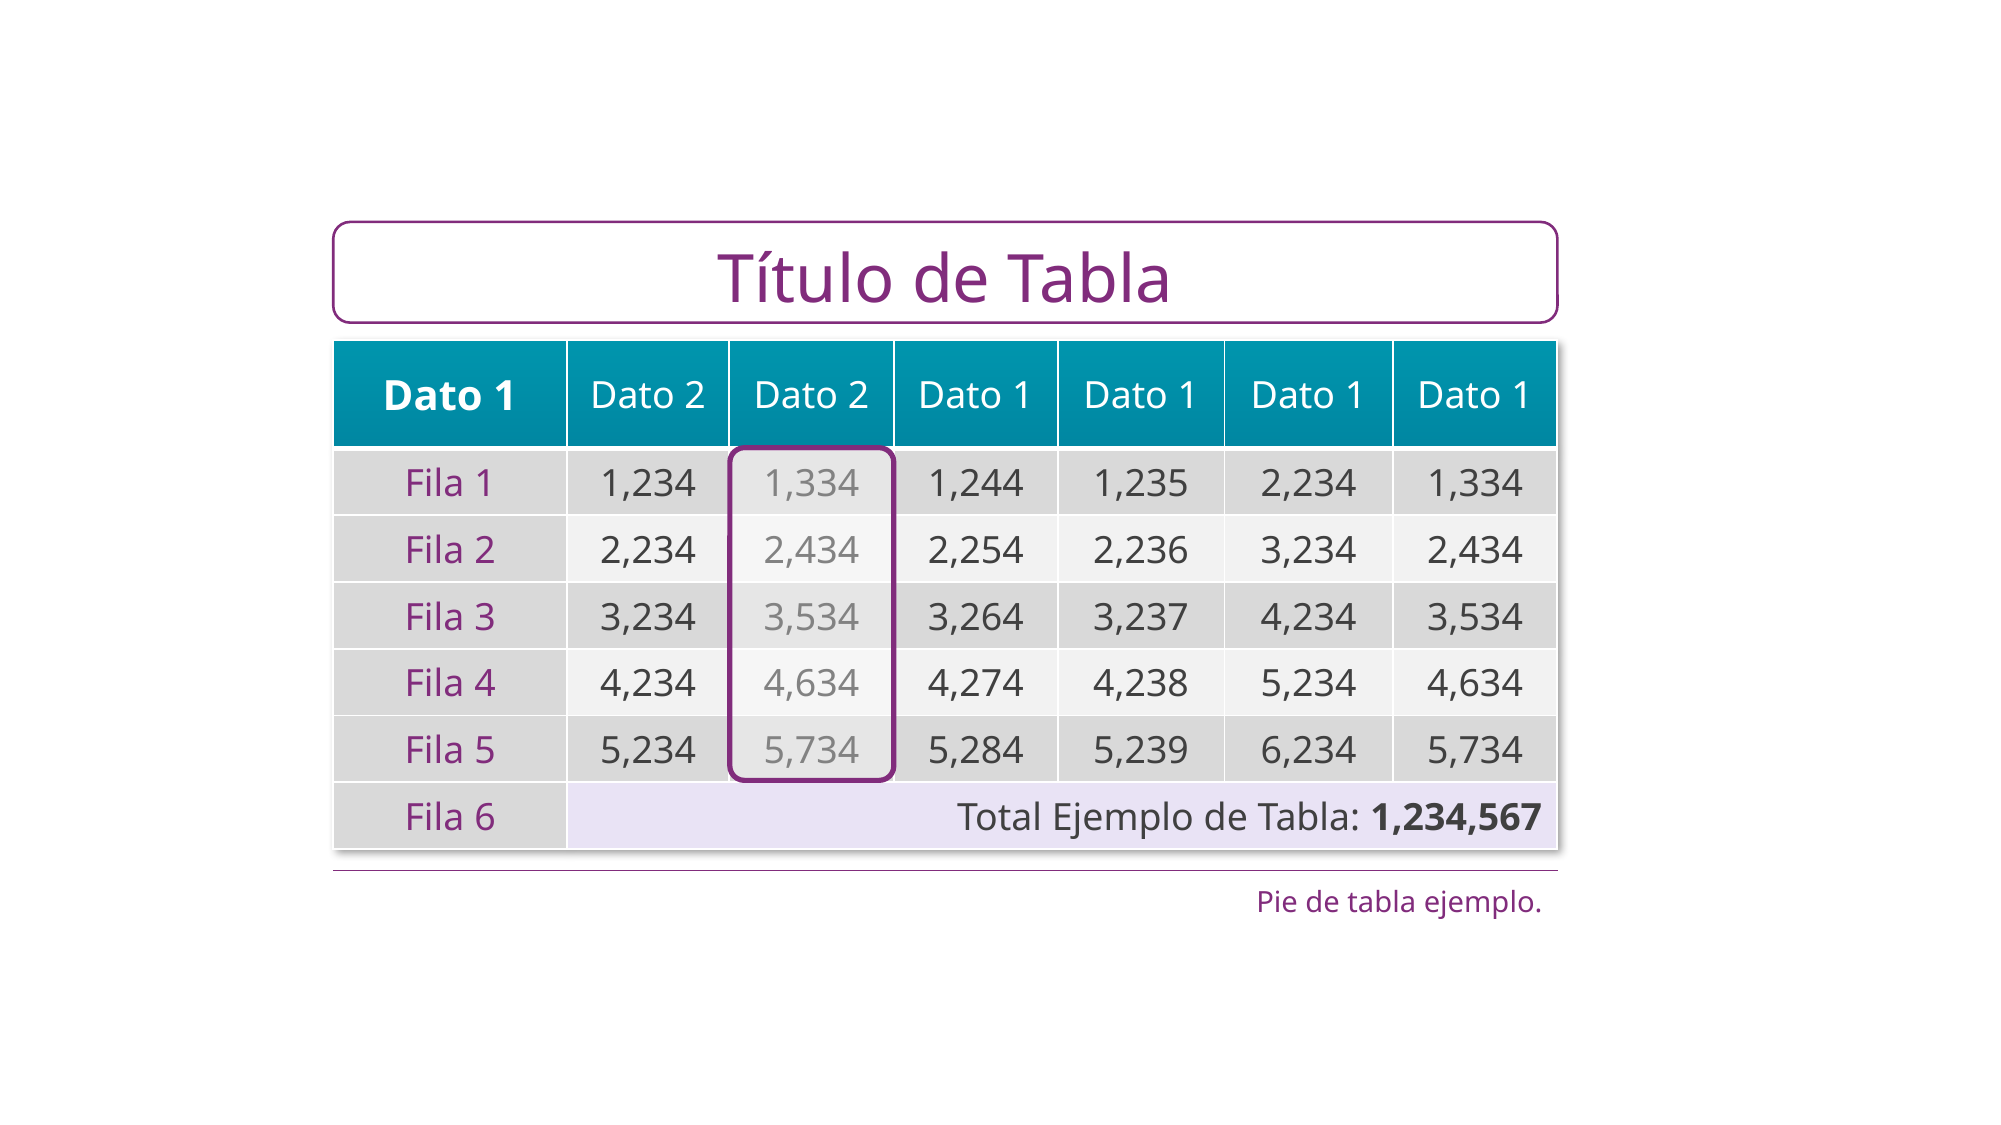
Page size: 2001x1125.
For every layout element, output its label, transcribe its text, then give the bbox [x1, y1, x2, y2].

table_header Dato 1 [1394, 341, 1556, 446]
table_cell 2,234 [1225, 451, 1392, 514]
table_cell 5,284 [895, 716, 1057, 781]
text_box Pie de tabla ejemplo. [429, 876, 1558, 927]
table_cell 3,234 [1225, 516, 1392, 581]
table_header Dato 1 [1225, 341, 1392, 446]
table_cell Fila 6 [334, 783, 566, 848]
table_header Dato 2 [568, 341, 728, 446]
table_cell Fila 1 [334, 451, 566, 514]
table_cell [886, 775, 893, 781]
text_box [335, 220, 1555, 228]
table_cell Fila 4 [334, 650, 566, 715]
table_cell 2,254 [895, 516, 1057, 581]
table_cell 4,234 [1225, 583, 1392, 648]
table_header Dato 1 [334, 341, 566, 446]
table_cell 3,264 [895, 583, 1057, 648]
table_cell 2,234 [568, 516, 728, 581]
table_cell 5,234 [1225, 650, 1392, 715]
table_cell 4,238 [1059, 650, 1224, 715]
table_cell Total Ejemplo de Tabla: 1,234,567 [568, 783, 1556, 848]
table_cell Fila 2 [334, 516, 566, 581]
table_cell Fila 5 [334, 716, 566, 781]
table_cell 4,234 [568, 650, 728, 715]
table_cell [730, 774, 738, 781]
table_cell 2,434 [1394, 516, 1556, 581]
table_cell 1,235 [1059, 451, 1224, 514]
table_header Dato 2 [730, 341, 893, 446]
table_cell Fila 3 [334, 583, 566, 648]
table_cell 1,234 [568, 451, 728, 514]
table_cell 3,237 [1059, 583, 1224, 648]
table_cell 4,634 [1394, 650, 1556, 715]
table_cell 6,234 [1225, 716, 1392, 781]
table_cell 1,334 [1394, 451, 1556, 514]
table_header Dato 1 [1059, 341, 1224, 446]
table_cell 4,274 [895, 650, 1057, 715]
table_cell 3,234 [568, 583, 728, 648]
table_cell 5,234 [568, 716, 728, 781]
table_cell 2,236 [1059, 516, 1224, 581]
text_box Título de Tabla [333, 228, 1558, 324]
text_box [728, 446, 895, 782]
table_cell 3,534 [1394, 583, 1556, 648]
table_cell 5,239 [1059, 716, 1224, 781]
table_header Dato 1 [895, 341, 1057, 446]
table_cell 1,244 [895, 451, 1057, 514]
table_cell 5,734 [1394, 716, 1556, 781]
